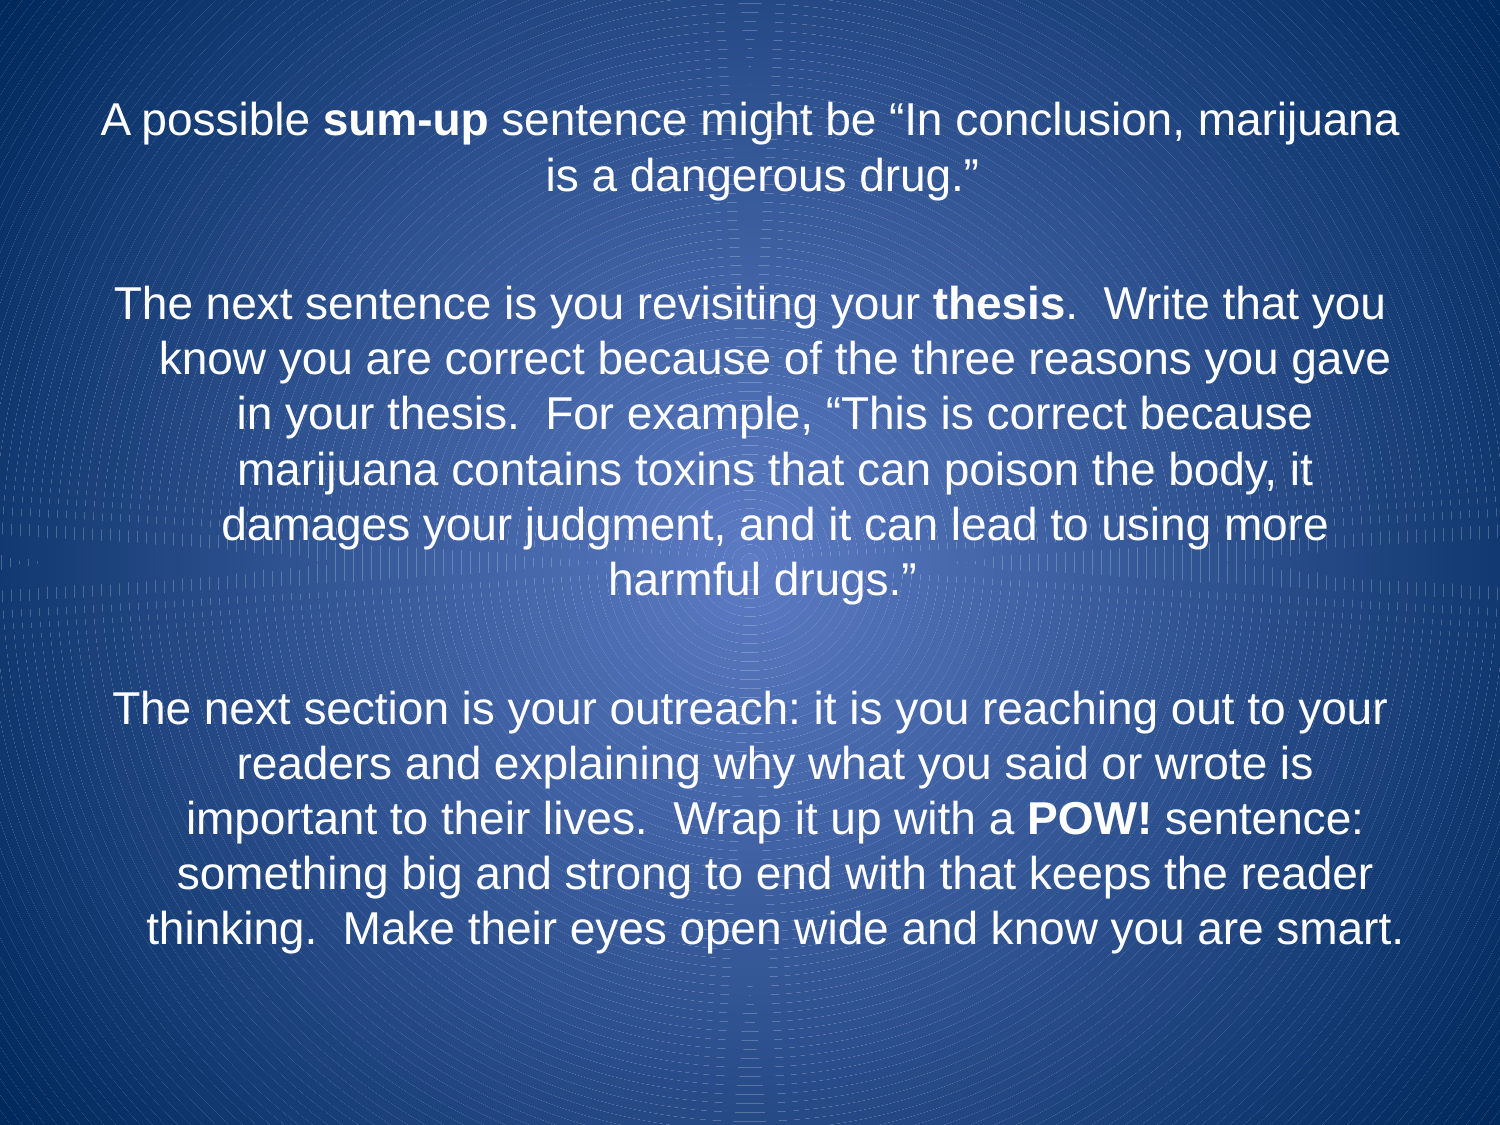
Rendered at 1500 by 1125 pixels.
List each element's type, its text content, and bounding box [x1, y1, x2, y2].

list A possible sum-up sentence might be “In conclusion, marijuana is a dangerous drug.” The next sentence is you revisiting your thesis. Write that you know you are correct because of the three reasons you gave in your thesis. For example, “This is correct because marijuana contains toxins that can poison the body, it damages your judgment, and it can lead to using more harmful drugs.” The next section is your outreach: it is you reaching out to your readers and explaining why what you said or wrote is important to their lives. Wrap it up with a POW! sentence: something big and strong to end with that keeps the reader thinking. Make their eyes open wide and know you are smart. [75, 82, 1425, 1005]
